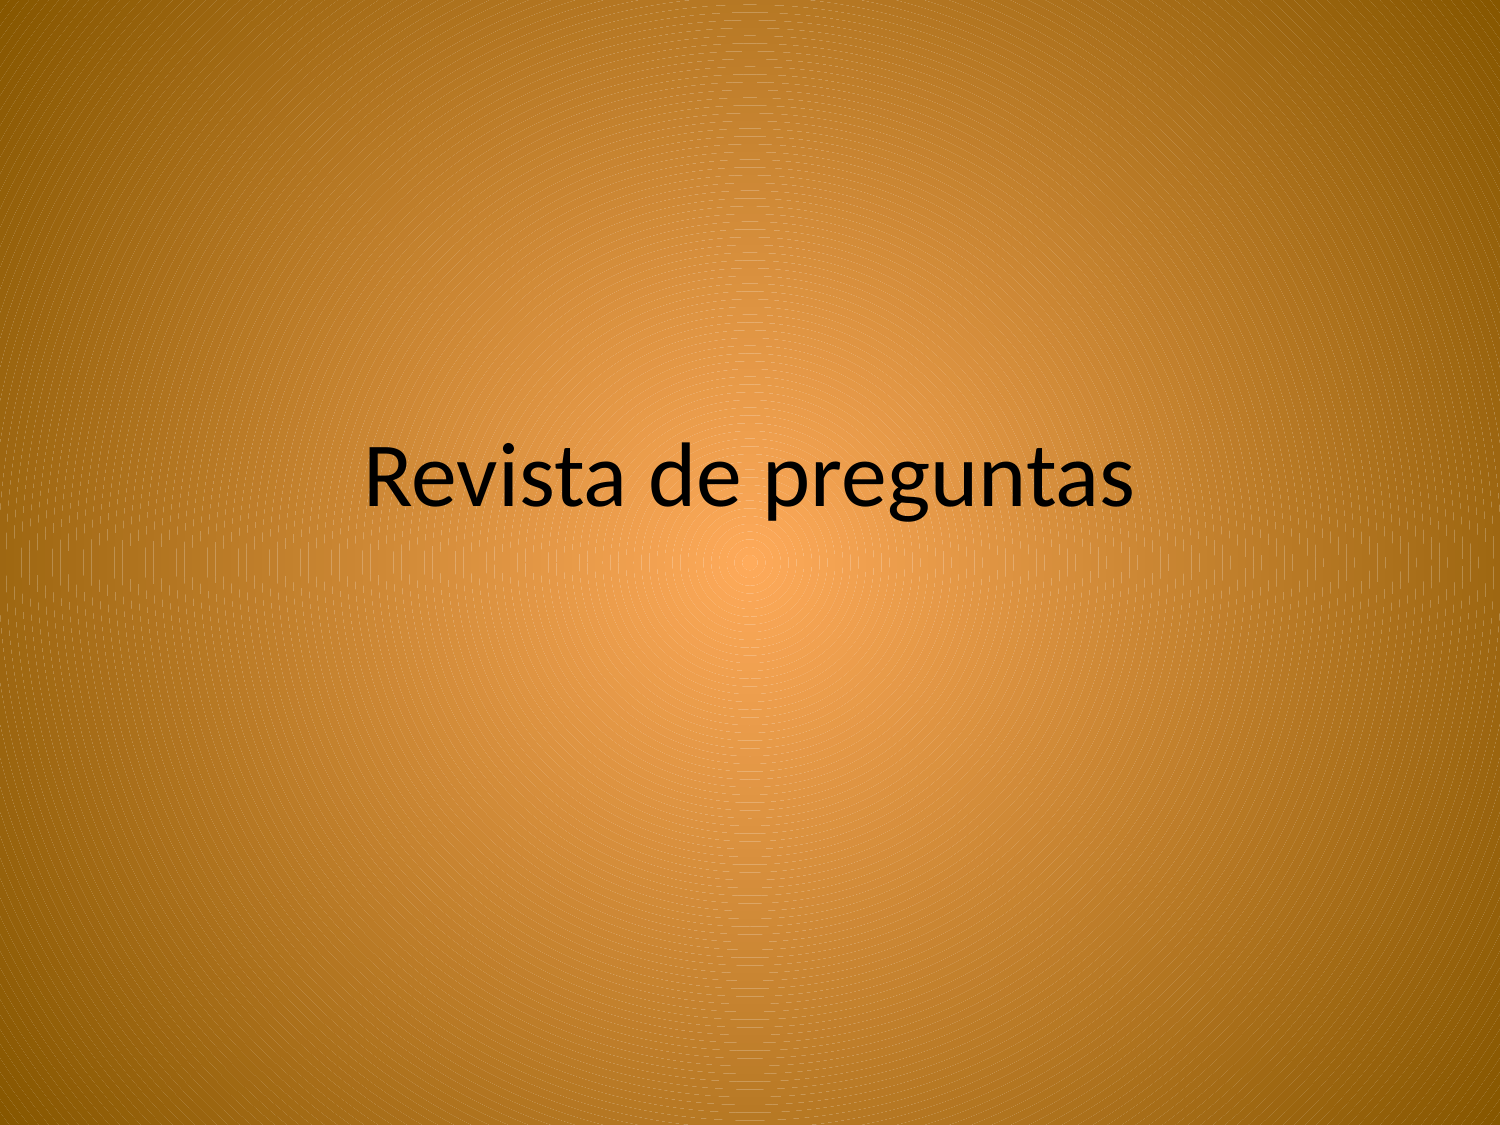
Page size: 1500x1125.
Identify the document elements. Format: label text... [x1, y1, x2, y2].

title Revista de preguntas [112, 349, 1388, 591]
